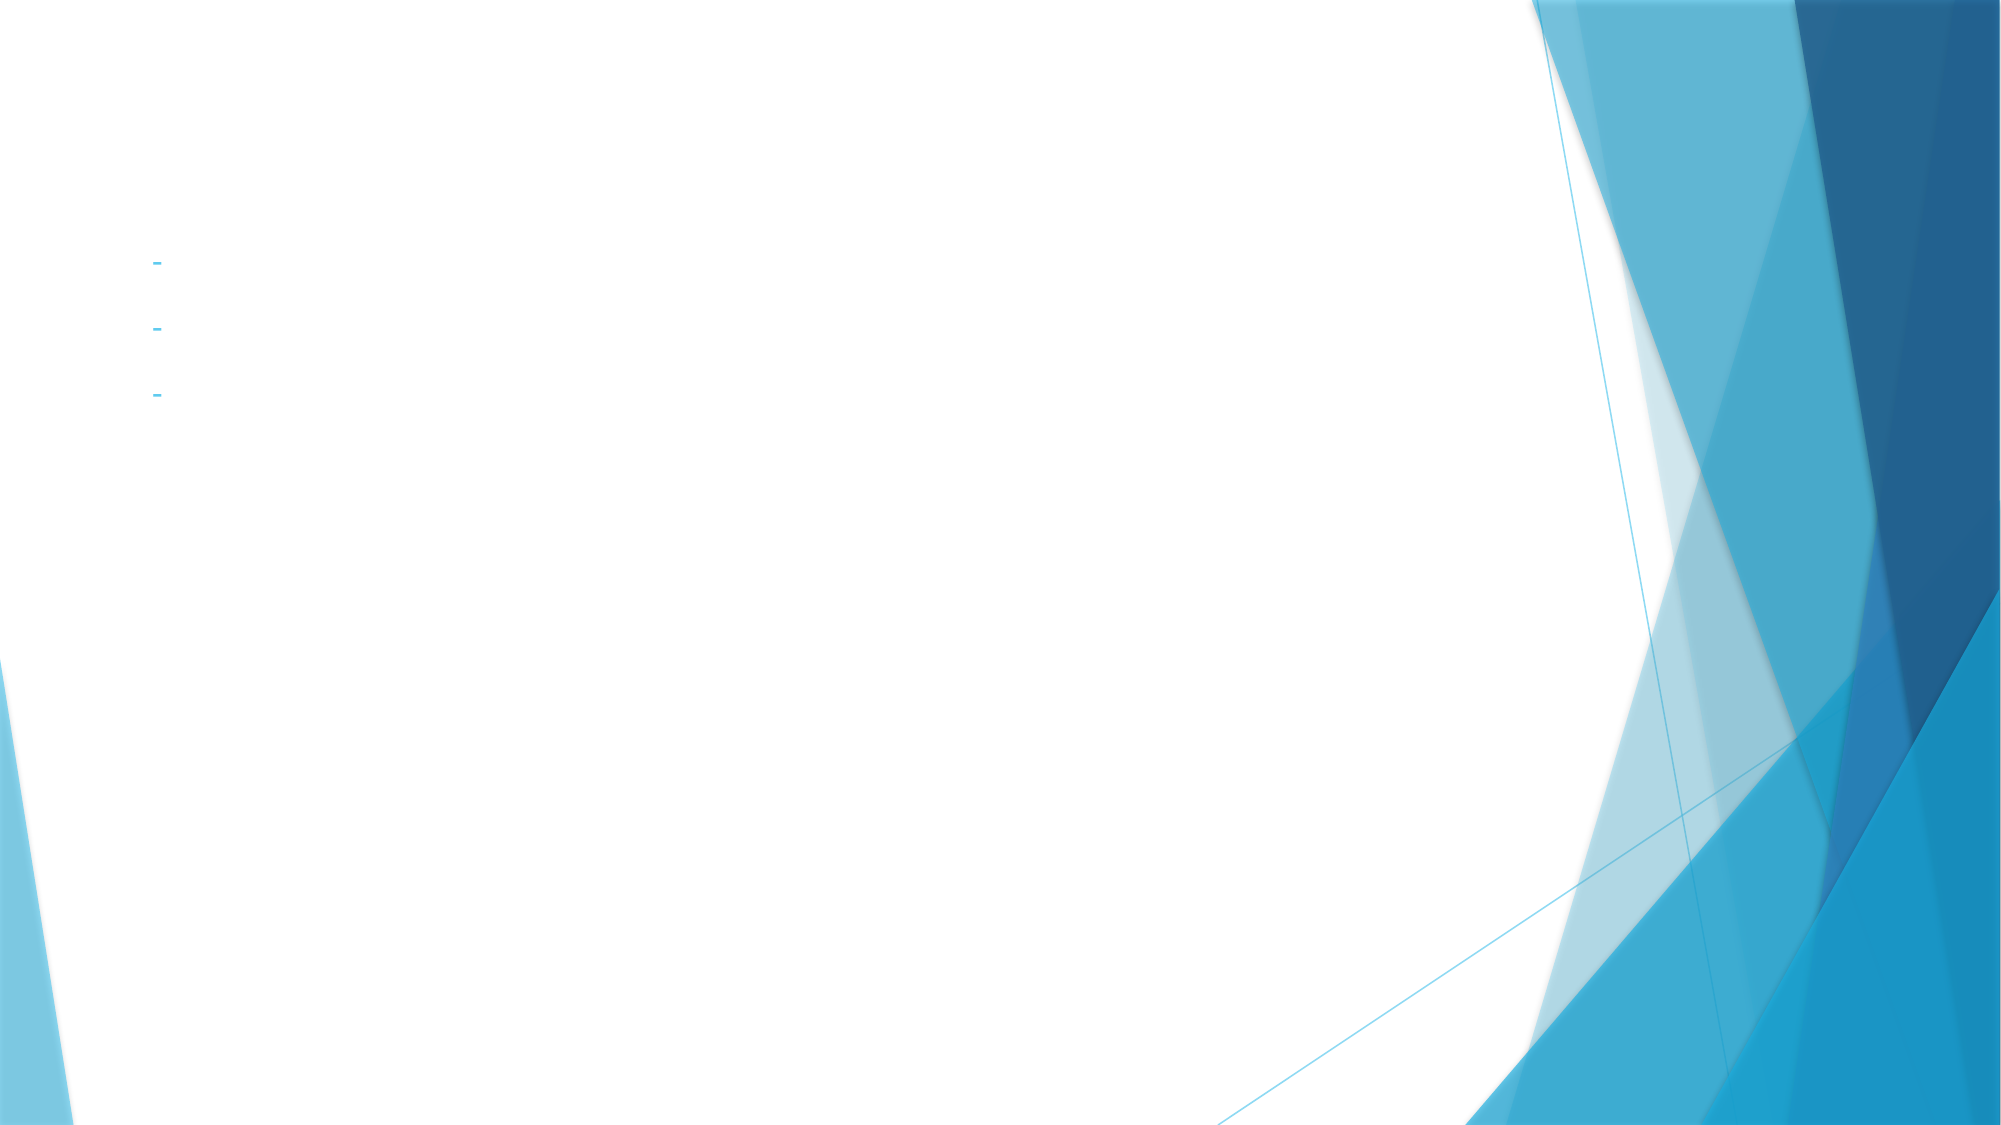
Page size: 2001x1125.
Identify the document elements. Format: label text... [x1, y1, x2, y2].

list NCD (New Castle Disease) kippen en kalkoenen Paramyxo sierduiven Kanariepokken vinken en kanaries [137, 235, 1863, 1014]
title Verplichte vaccinaties [137, 59, 1863, 235]
